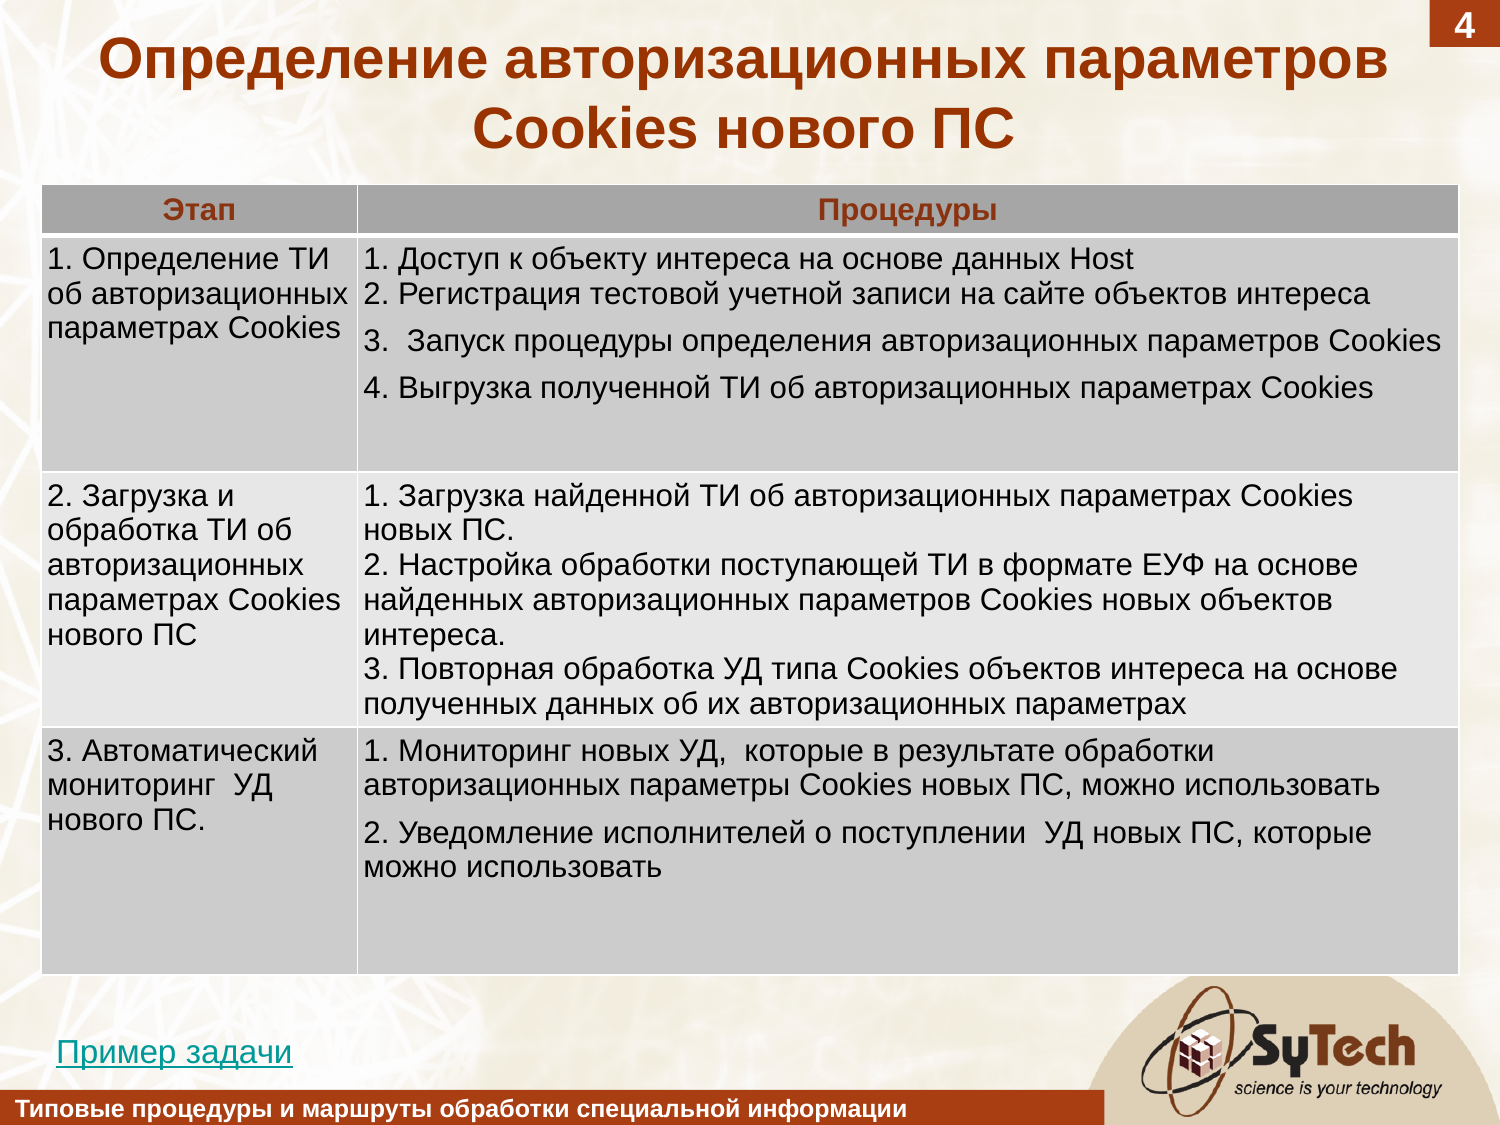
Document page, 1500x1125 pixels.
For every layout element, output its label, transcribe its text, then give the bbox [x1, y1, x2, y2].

table_header Процедуры [358, 185, 1458, 233]
table_cell 1. Загрузка найденной ТИ об авторизационных параметрах Cookies новых ПС. 2. Настройка обработки поступающей ТИ в формате ЕУФ на основе найденных авторизационных параметров Cookies новых объектов интереса. 3. Повторная обработка УД типа Cookies объектов интереса на основе полученных данных об их авторизационных параметрах [358, 473, 1458, 726]
picture [0, 0, 1500, 1125]
text_box Определение авторизационных параметров Cookies нового ПС [29, 19, 1460, 161]
table_cell 3. Автоматический мониторинг УД нового ПС. [42, 728, 357, 974]
table_header Этап [42, 185, 357, 233]
table_cell 1. Доступ к объекту интереса на основе данных Host 2. Регистрация тестовой учетной записи на сайте объектов интереса 3. Запуск процедуры определения авторизационных параметров Cookies 4. Выгрузка полученной ТИ об авторизационных параметрах Cookies [358, 238, 1458, 471]
table_cell 1. Определение ТИ об авторизационных параметрах Cookies [42, 238, 357, 471]
table_cell 1. Мониторинг новых УД, которые в результате обработки авторизационных параметры Cookies новых ПС, можно использовать 2. Уведомление исполнителей о поступлении УД новых ПС, которые можно использовать [358, 728, 1458, 974]
text_box Типовые процедуры и маршруты обработки специальной информации [0, 1089, 1105, 1125]
text_box Пример задачи [41, 1023, 349, 1078]
text_box 4 [1429, 0, 1500, 47]
table_cell 2. Загрузка и обработка ТИ об авторизационных параметрах Cookies нового ПС [42, 473, 357, 726]
